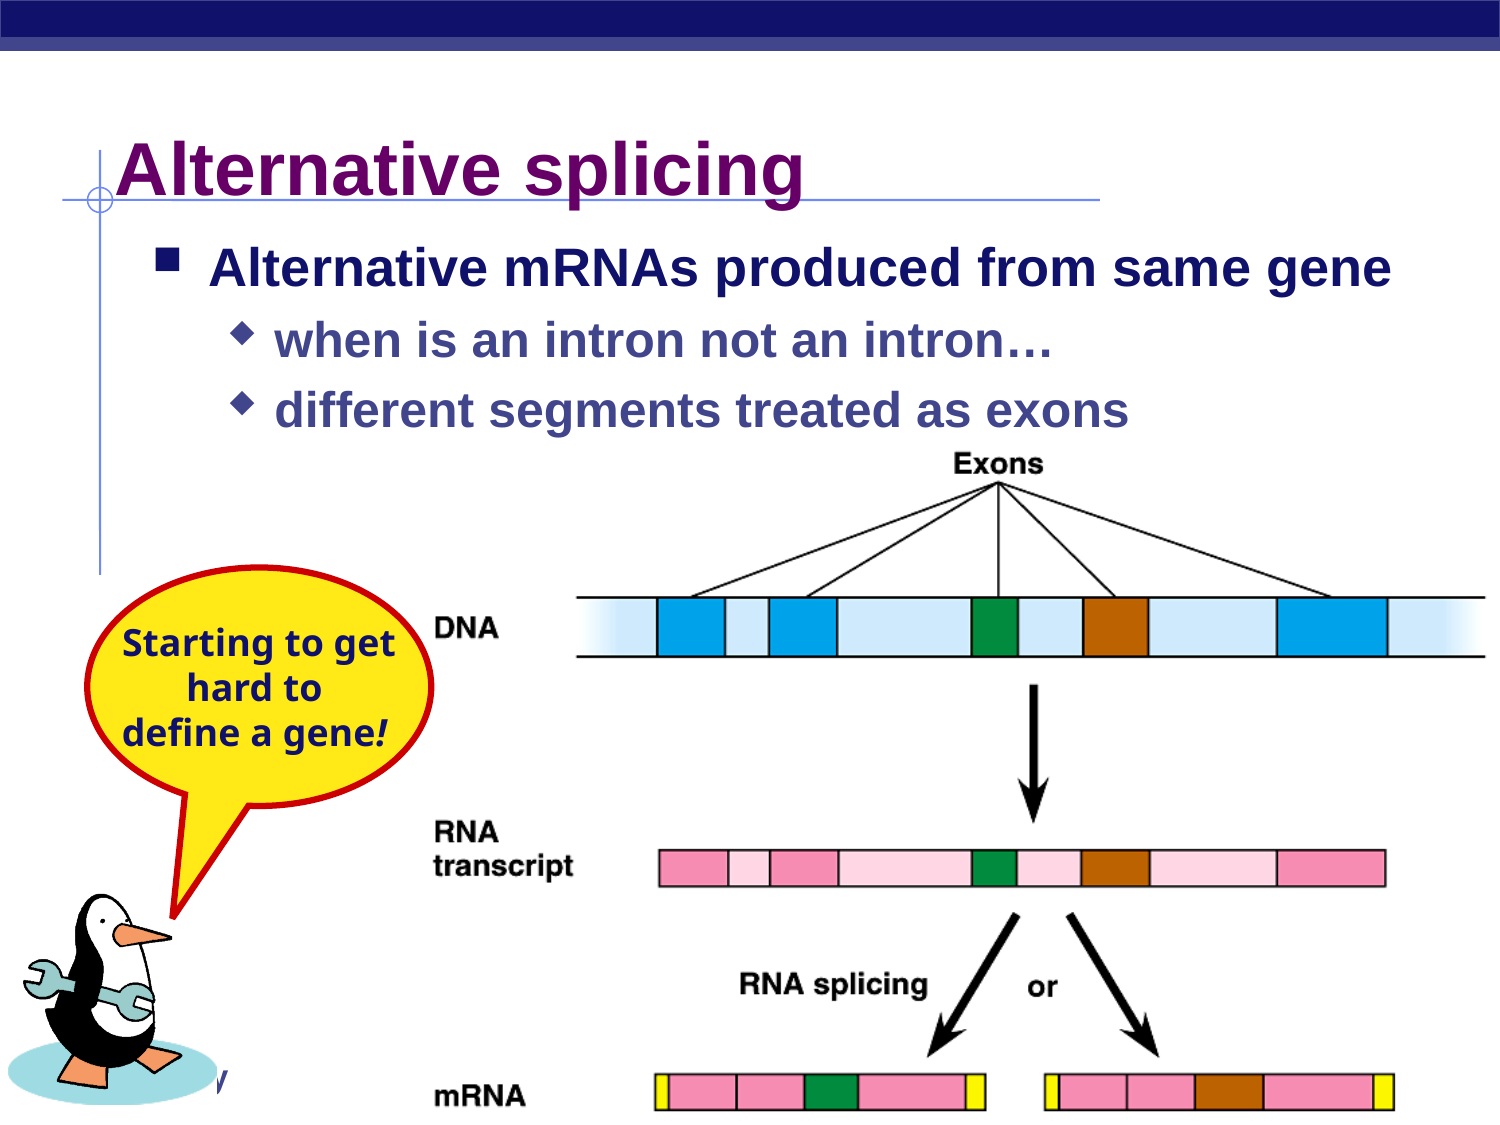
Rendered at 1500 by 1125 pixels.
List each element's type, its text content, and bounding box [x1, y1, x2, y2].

picture [424, 438, 1500, 1116]
list Alternative mRNAs produced from same gene when is an intron not an intron… different segments treated as exons [137, 224, 1413, 450]
picture [7, 892, 217, 1106]
text_box Starting to get hard to define a gene! [87, 567, 419, 891]
title Alternative splicing [99, 112, 1375, 238]
